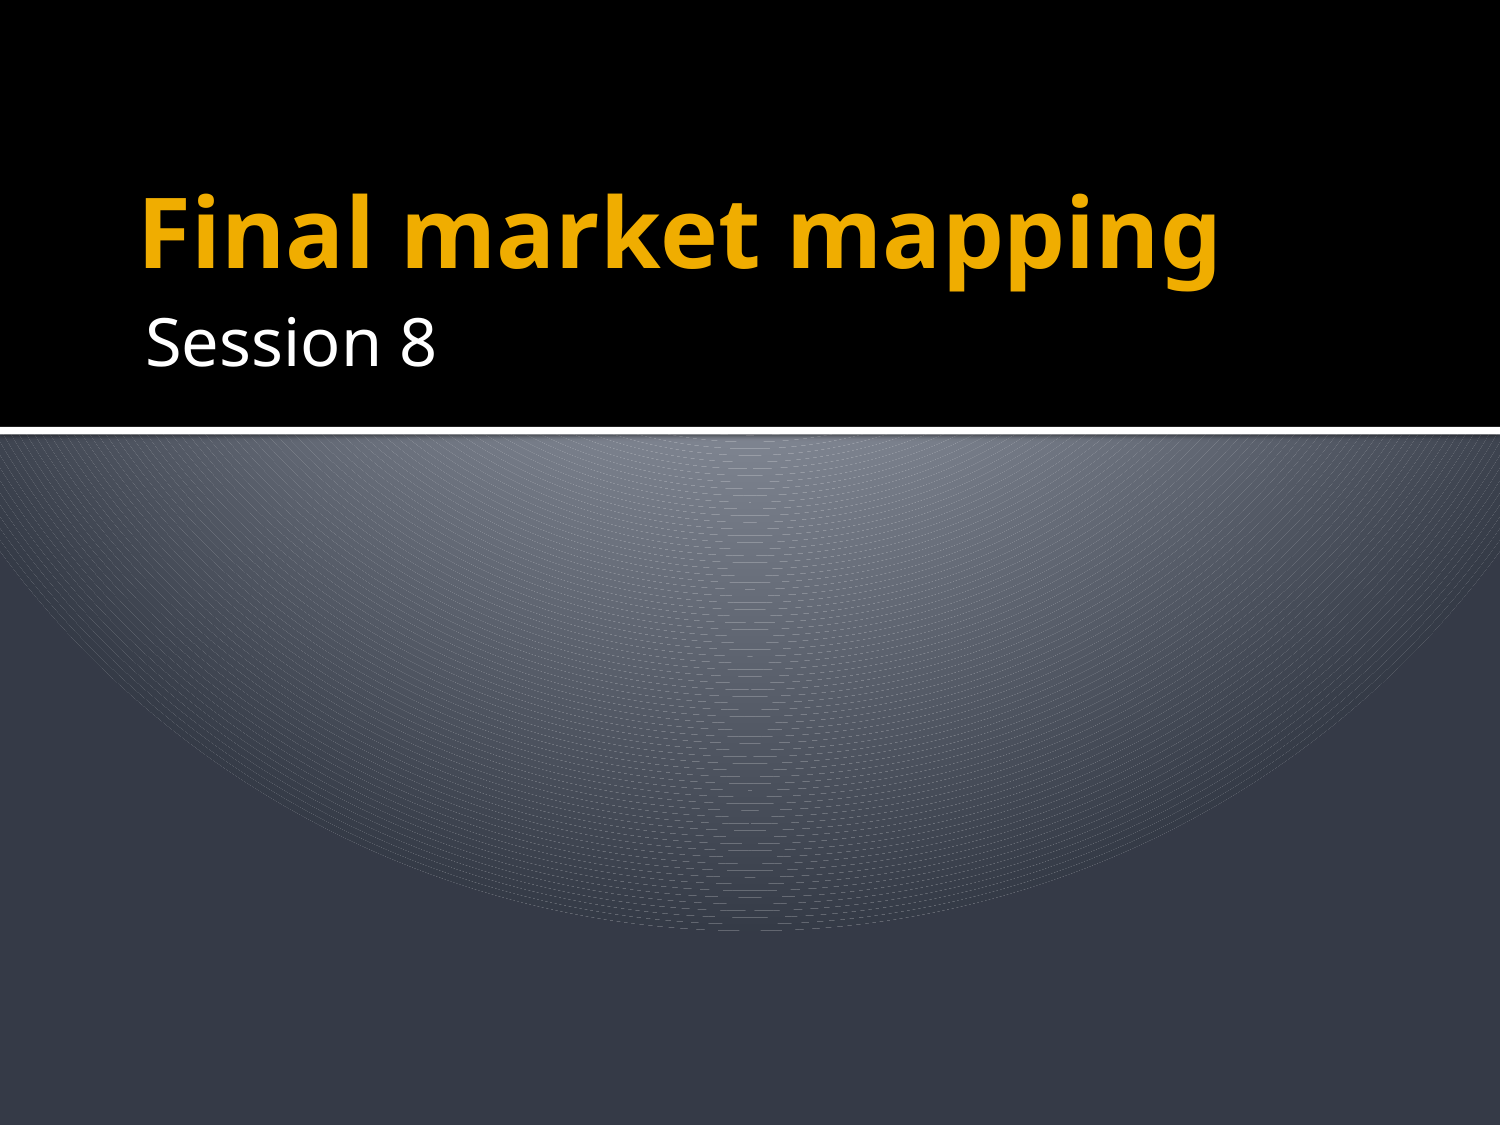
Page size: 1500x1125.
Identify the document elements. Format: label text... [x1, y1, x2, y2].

list Session 8 [121, 299, 1438, 413]
title Final market mapping [123, 19, 1438, 288]
